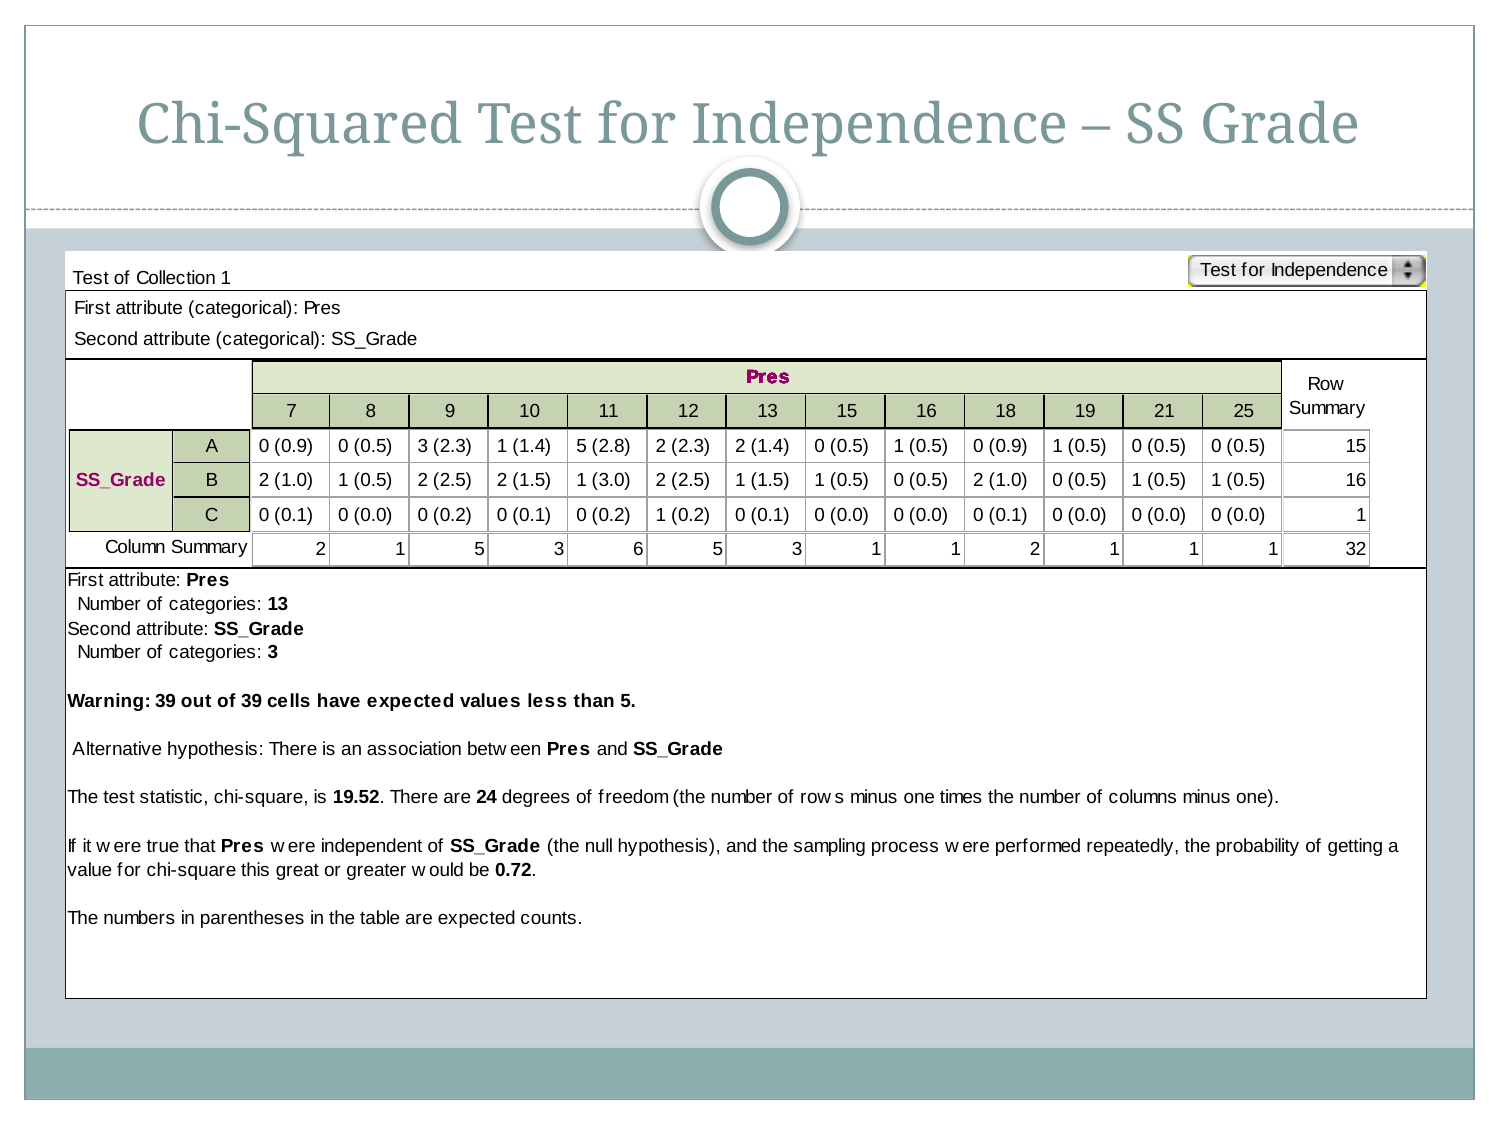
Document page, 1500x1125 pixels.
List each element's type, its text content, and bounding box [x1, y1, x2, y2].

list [65, 250, 1429, 1001]
title Chi-Squared Test for Independence – SS Grade [49, 37, 1450, 162]
